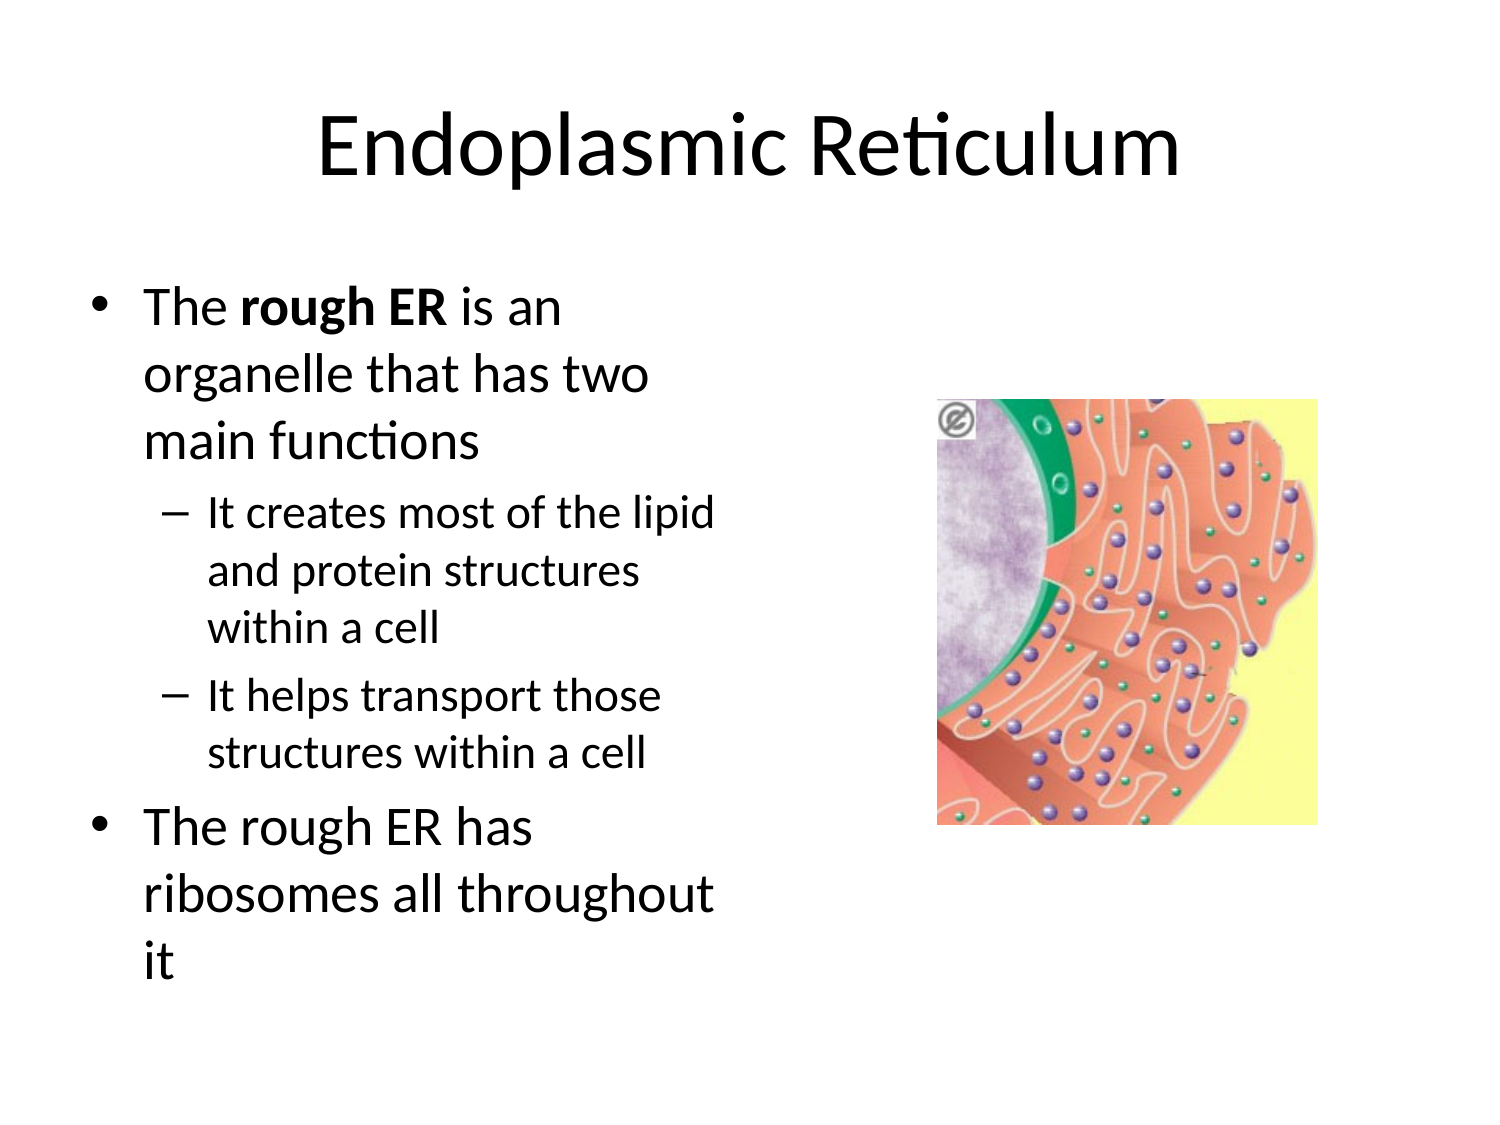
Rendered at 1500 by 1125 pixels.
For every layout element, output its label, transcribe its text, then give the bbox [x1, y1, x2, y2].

list The rough ER is an organelle that has two main functions It creates most of the lipid and protein structures within a cell It helps transport those structures within a cell The rough ER has ribosomes all throughout it [75, 262, 738, 1005]
title Endoplasmic Reticulum [75, 45, 1425, 233]
picture [937, 399, 1318, 826]
